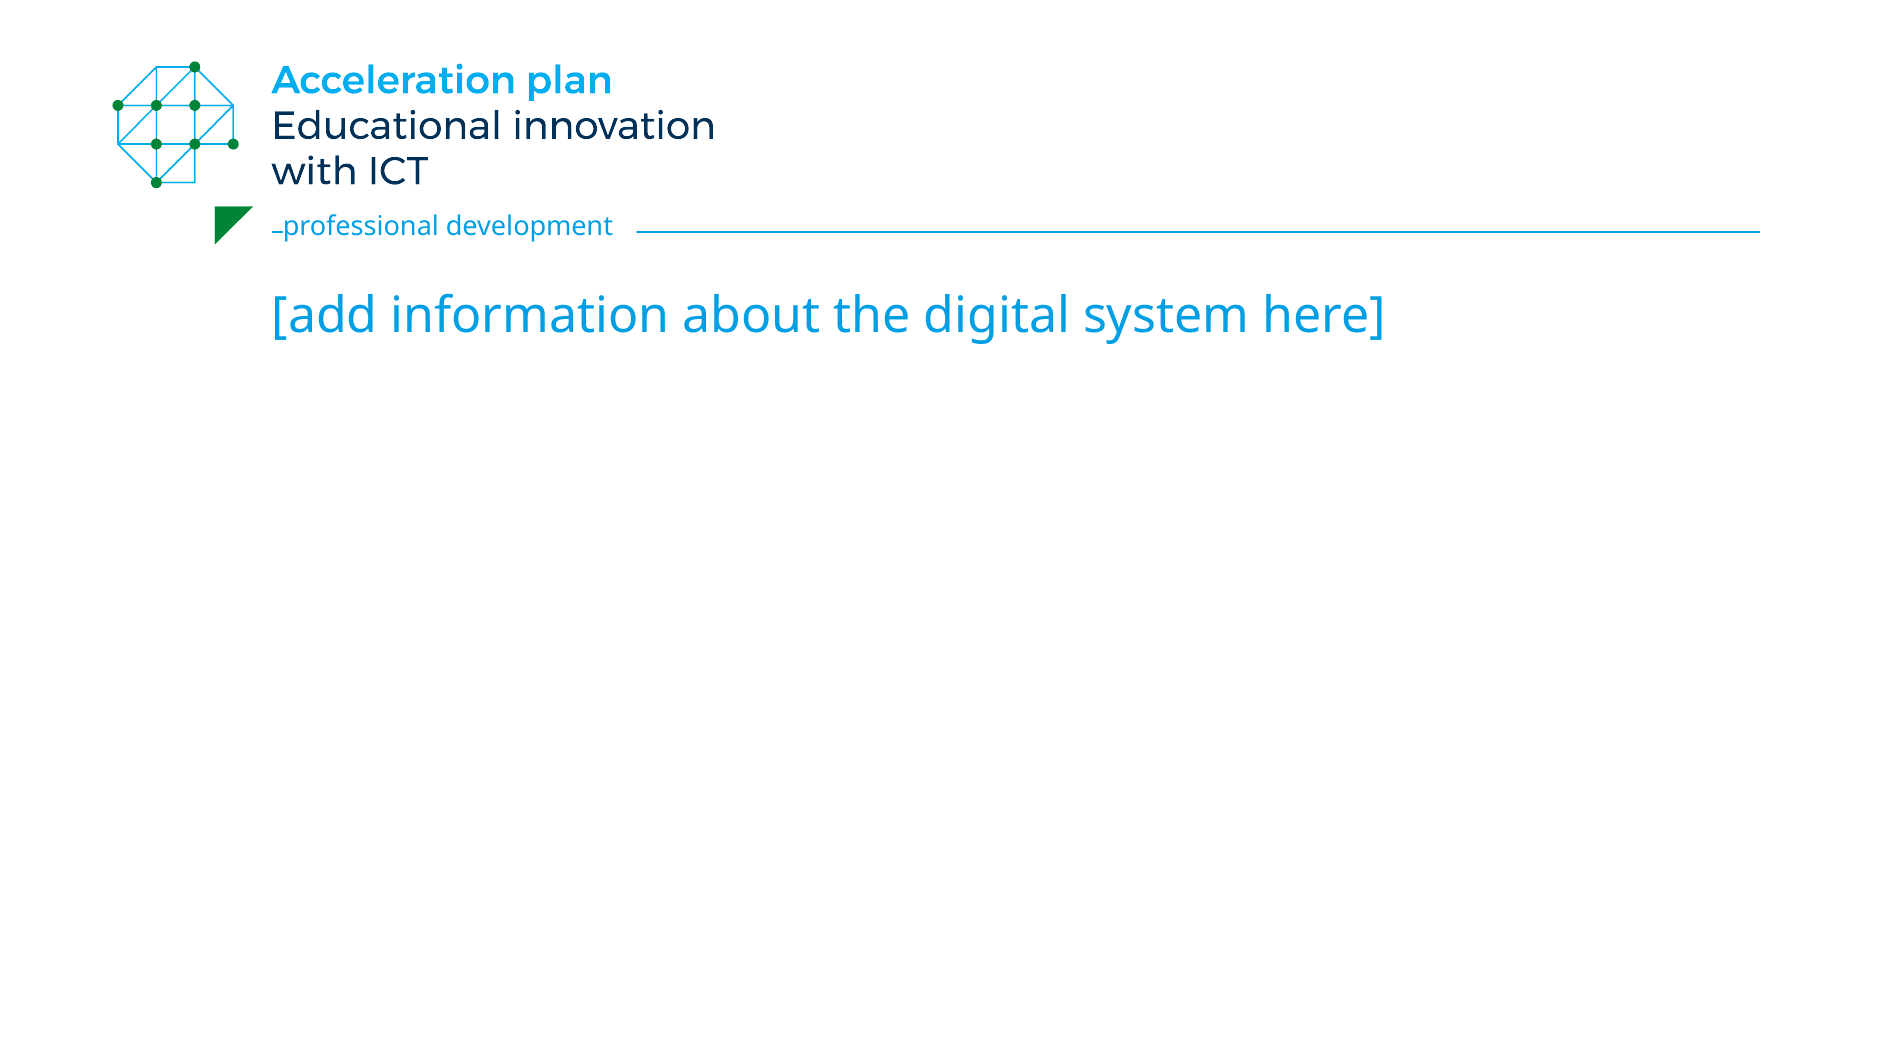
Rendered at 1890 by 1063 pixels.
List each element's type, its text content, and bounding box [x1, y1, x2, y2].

title [add information about the digital system here] [271, 282, 1735, 344]
picture [0, 0, 717, 247]
